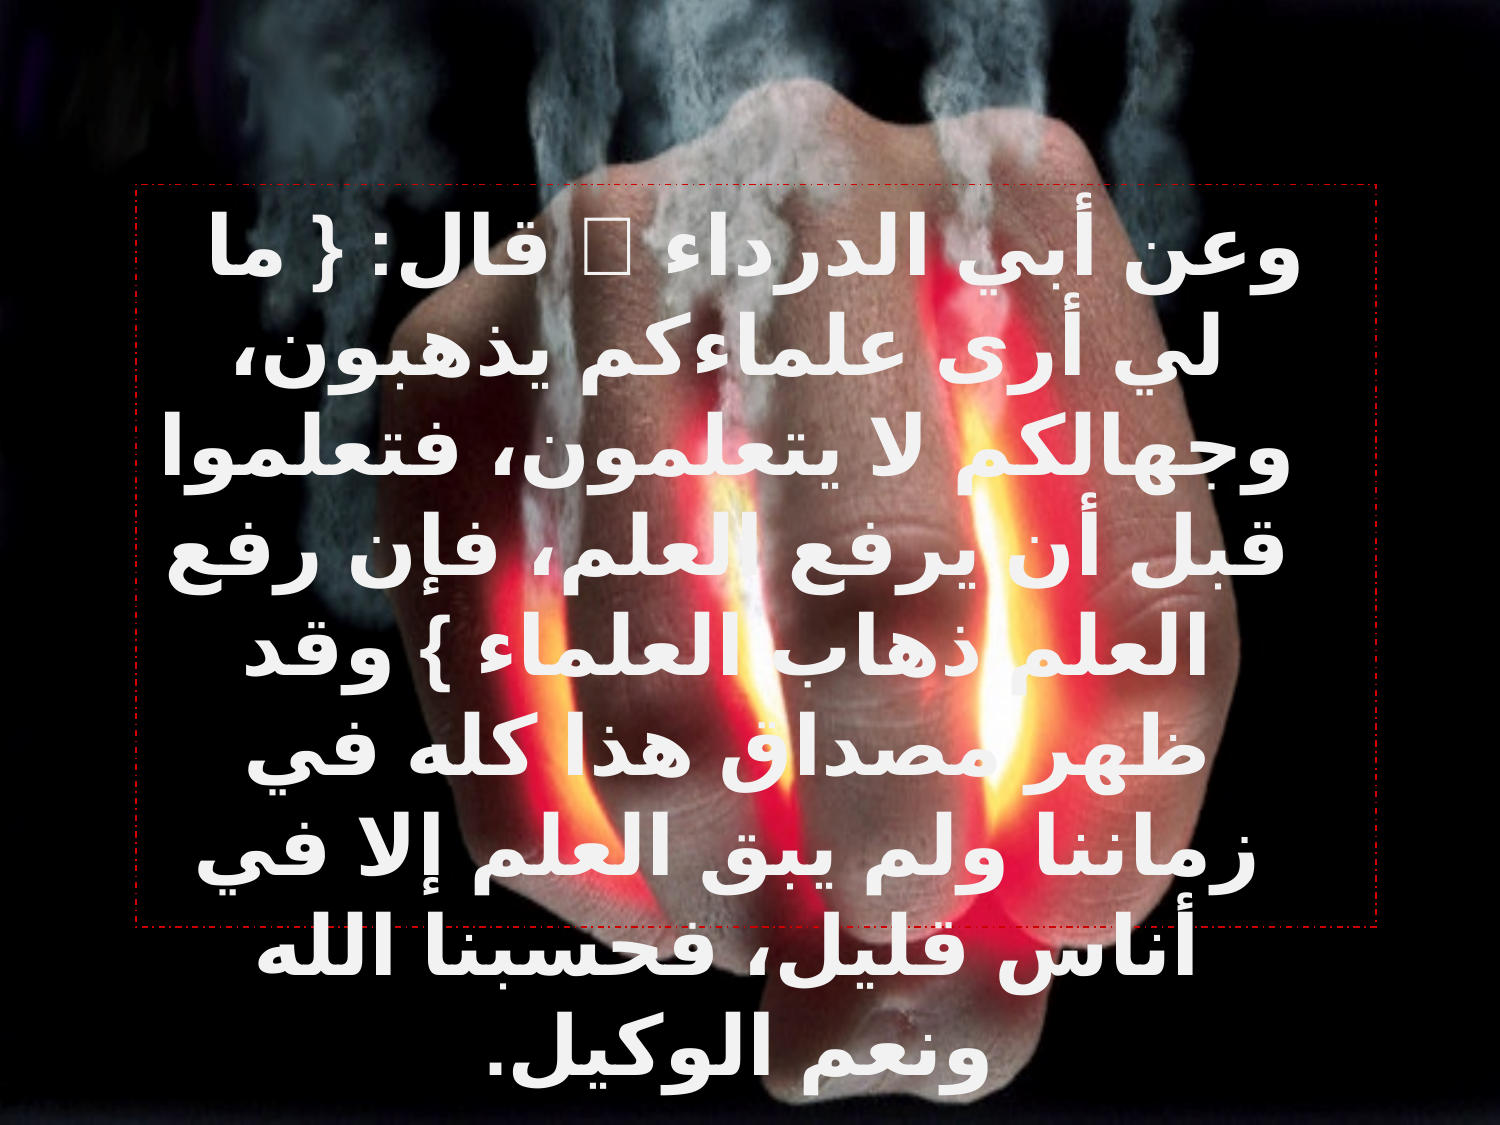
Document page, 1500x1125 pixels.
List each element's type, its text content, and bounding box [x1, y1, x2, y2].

picture [0, 0, 1500, 1125]
list وعن أبي الدرداء  قال: { ما لي أرى علماءكم يذهبون، وجهالكم لا يتعلمون، فتعلموا قبل أن يرفع العلم، فإن رفع العلم ذهاب العلماء } وقد ظهر مصداق هذا كله في زماننا ولم يبق العلم إلا في أناس قليل، فحسبنا الله ونعم الوكيل. فتح الباري لابن حجر/ الدارمي المقدمة [135, 184, 1377, 928]
